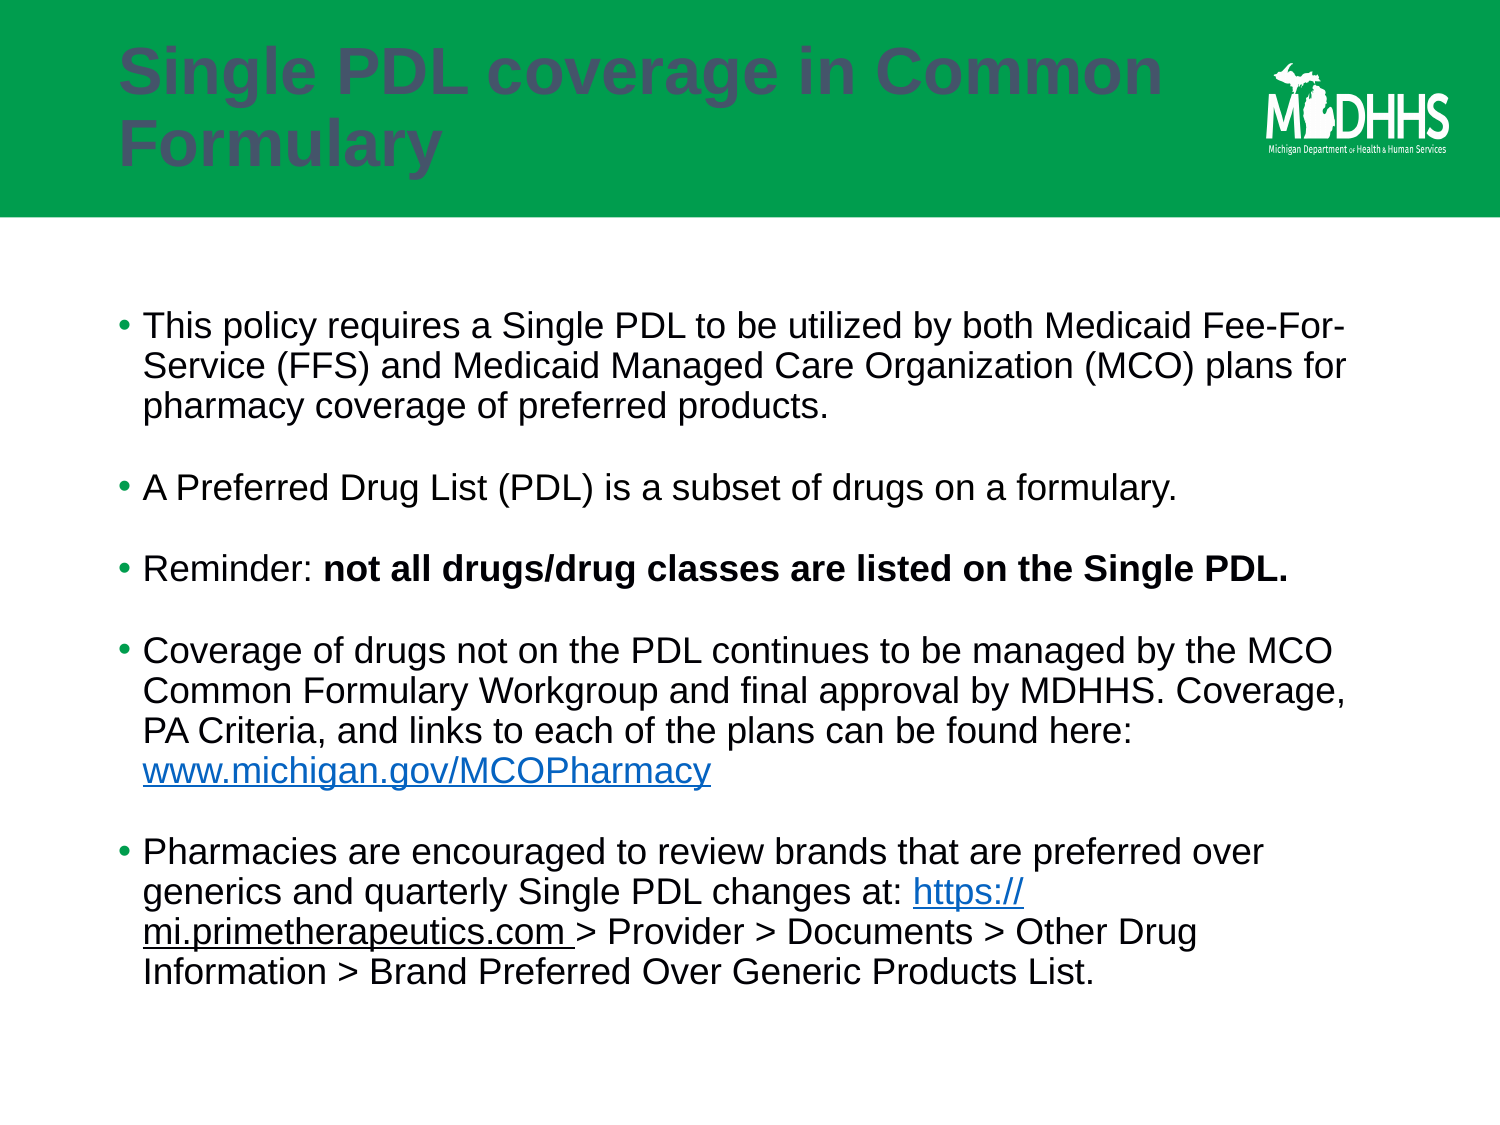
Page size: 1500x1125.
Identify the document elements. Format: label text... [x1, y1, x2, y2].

title Single PDL coverage in Common Formulary [103, 0, 1216, 218]
list This policy requires a Single PDL to be utilized by both Medicaid Fee-For-Service (FFS) and Medicaid Managed Care Organization (MCO) plans for pharmacy coverage of preferred products. A Preferred Drug List (PDL) is a subset of drugs on a formulary. Reminder: not all drugs/drug classes are listed on the Single PDL. Coverage of drugs not on the PDL continues to be managed by the MCO Common Formulary Workgroup and final approval by MDHHS. Coverage, PA Criteria, and links to each of the plans can be found here: www.michigan.gov/MCOPharmacy Pharmacies are encouraged to review brands that are preferred over generics and quarterly Single PDL changes at: https://mi.primetherapeutics.com > Provider > Documents > Other Drug Information > Brand Preferred Over Generic Products List. [103, 299, 1397, 1014]
picture [1266, 63, 1449, 155]
